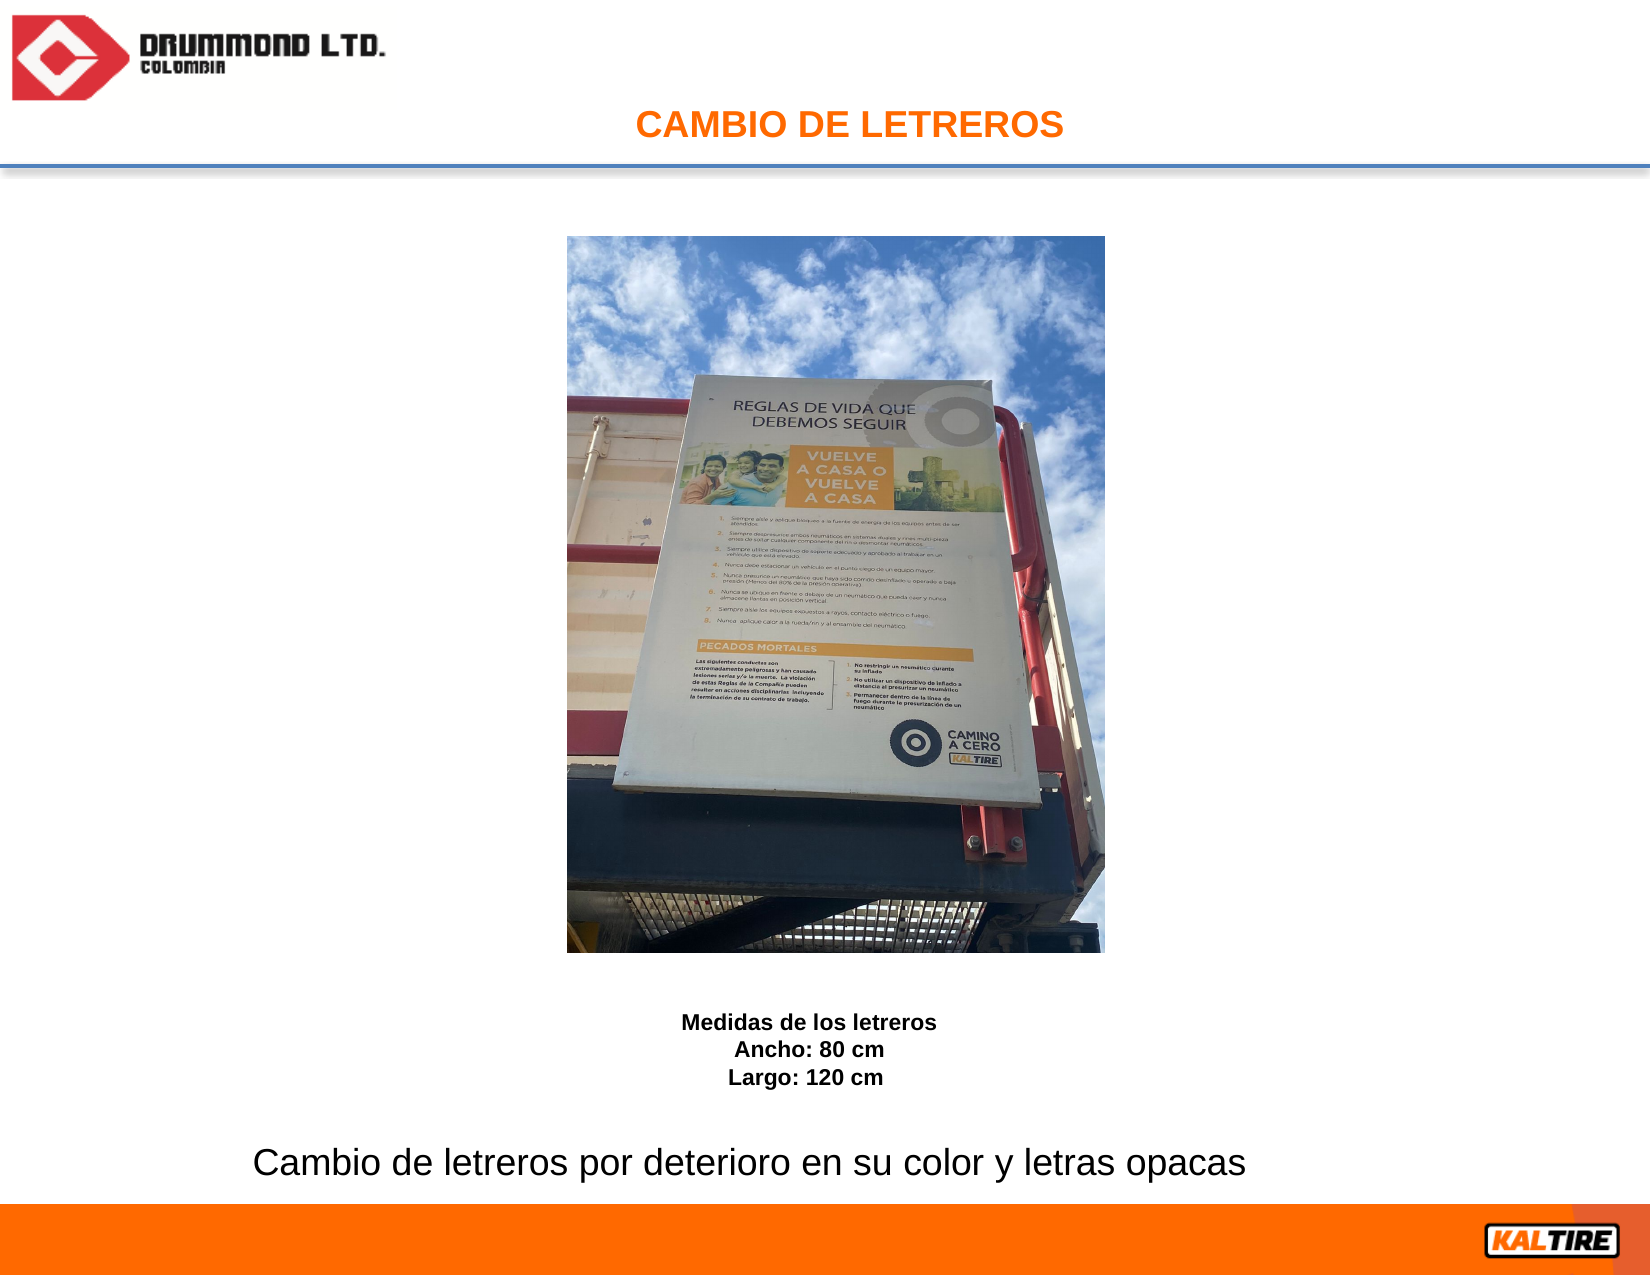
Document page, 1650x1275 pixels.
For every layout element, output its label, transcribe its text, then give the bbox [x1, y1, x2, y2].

picture [0, 1204, 1650, 1275]
text_box Cambio de letreros por deterioro en su color y letras opacas [172, 1085, 1328, 1190]
text_box Medidas de los letreros Ancho: 80 cm Largo: 120 cm [663, 999, 956, 1097]
text_box CAMBIO DE LETREROS [134, 92, 1587, 152]
picture [0, 5, 398, 110]
picture [567, 236, 1106, 953]
